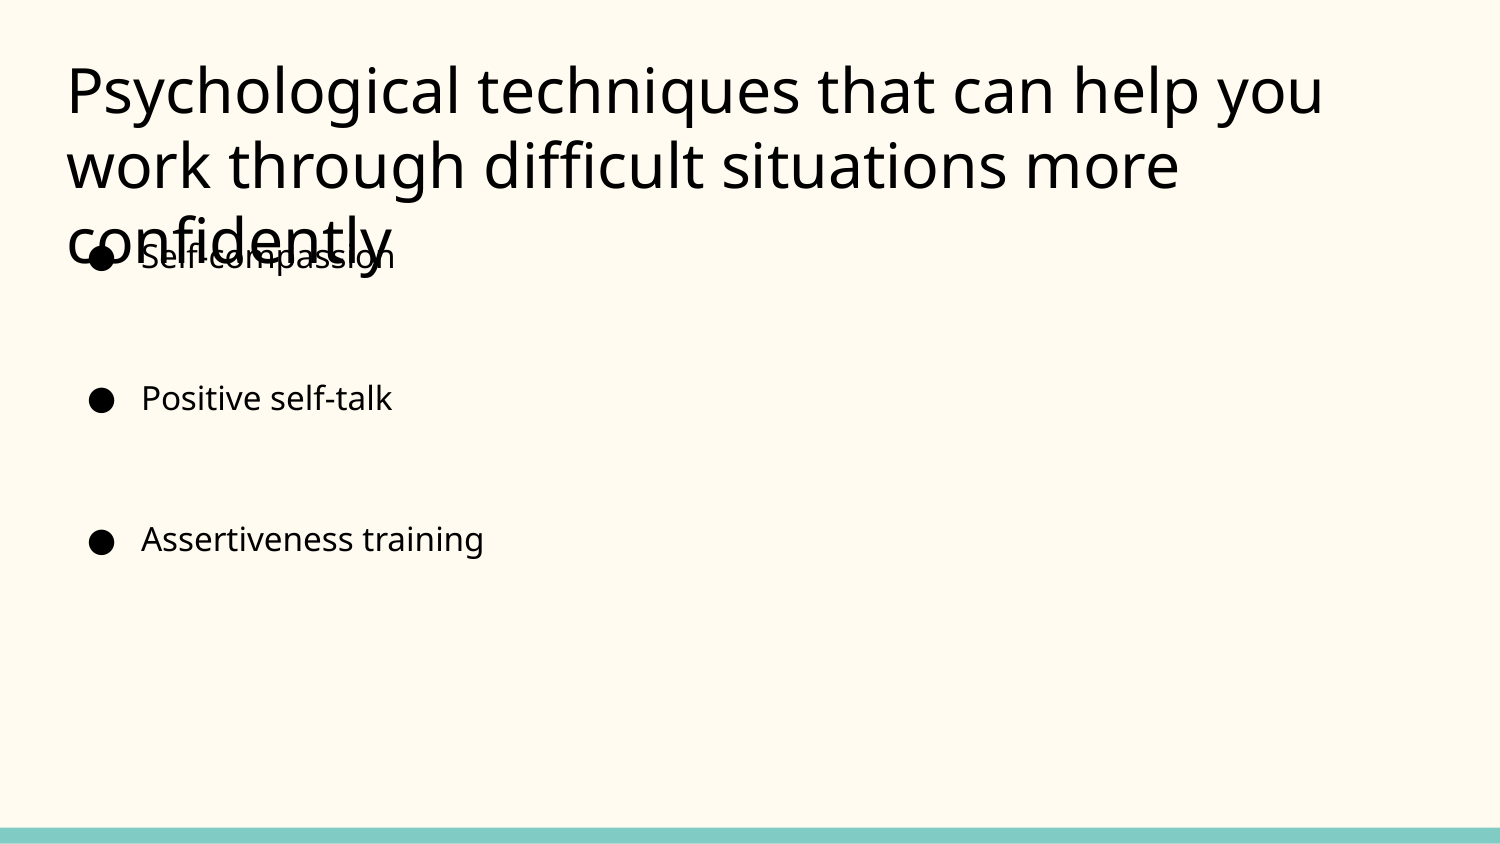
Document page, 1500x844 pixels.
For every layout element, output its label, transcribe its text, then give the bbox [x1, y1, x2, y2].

title Psychological techniques that can help you work through difficult situations more confidently [51, 35, 1449, 196]
list Self-compassion Positive self-talk Assertiveness training [51, 214, 1449, 802]
